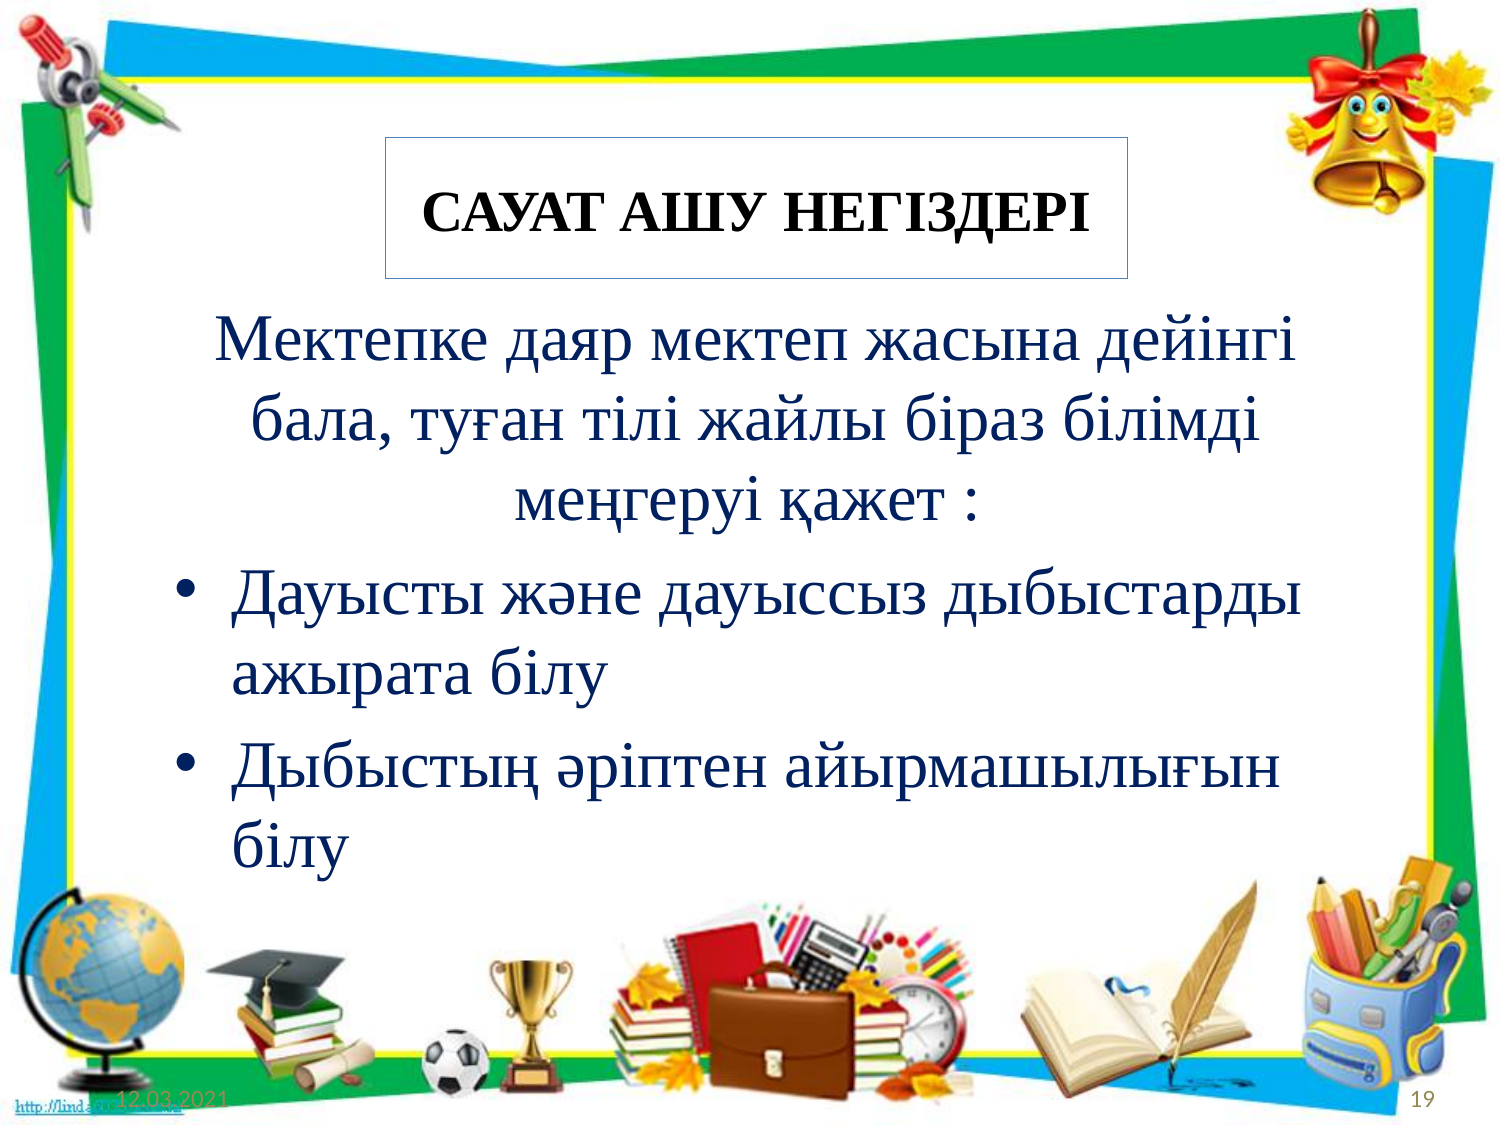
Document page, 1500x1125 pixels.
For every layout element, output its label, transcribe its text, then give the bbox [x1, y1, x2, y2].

title САУАТ АШУ НЕГІЗДЕРІ [385, 137, 1128, 279]
list Мектепке даяр мектеп жасына дейінгі бала, туған тілі жайлы біраз білімді меңгеруі қажет : Дауысты және дауыссыз дыбыстарды ажырата білу Дыбыстың әріптен айырмашылығын білу [160, 286, 1354, 948]
picture [0, 0, 1500, 1125]
